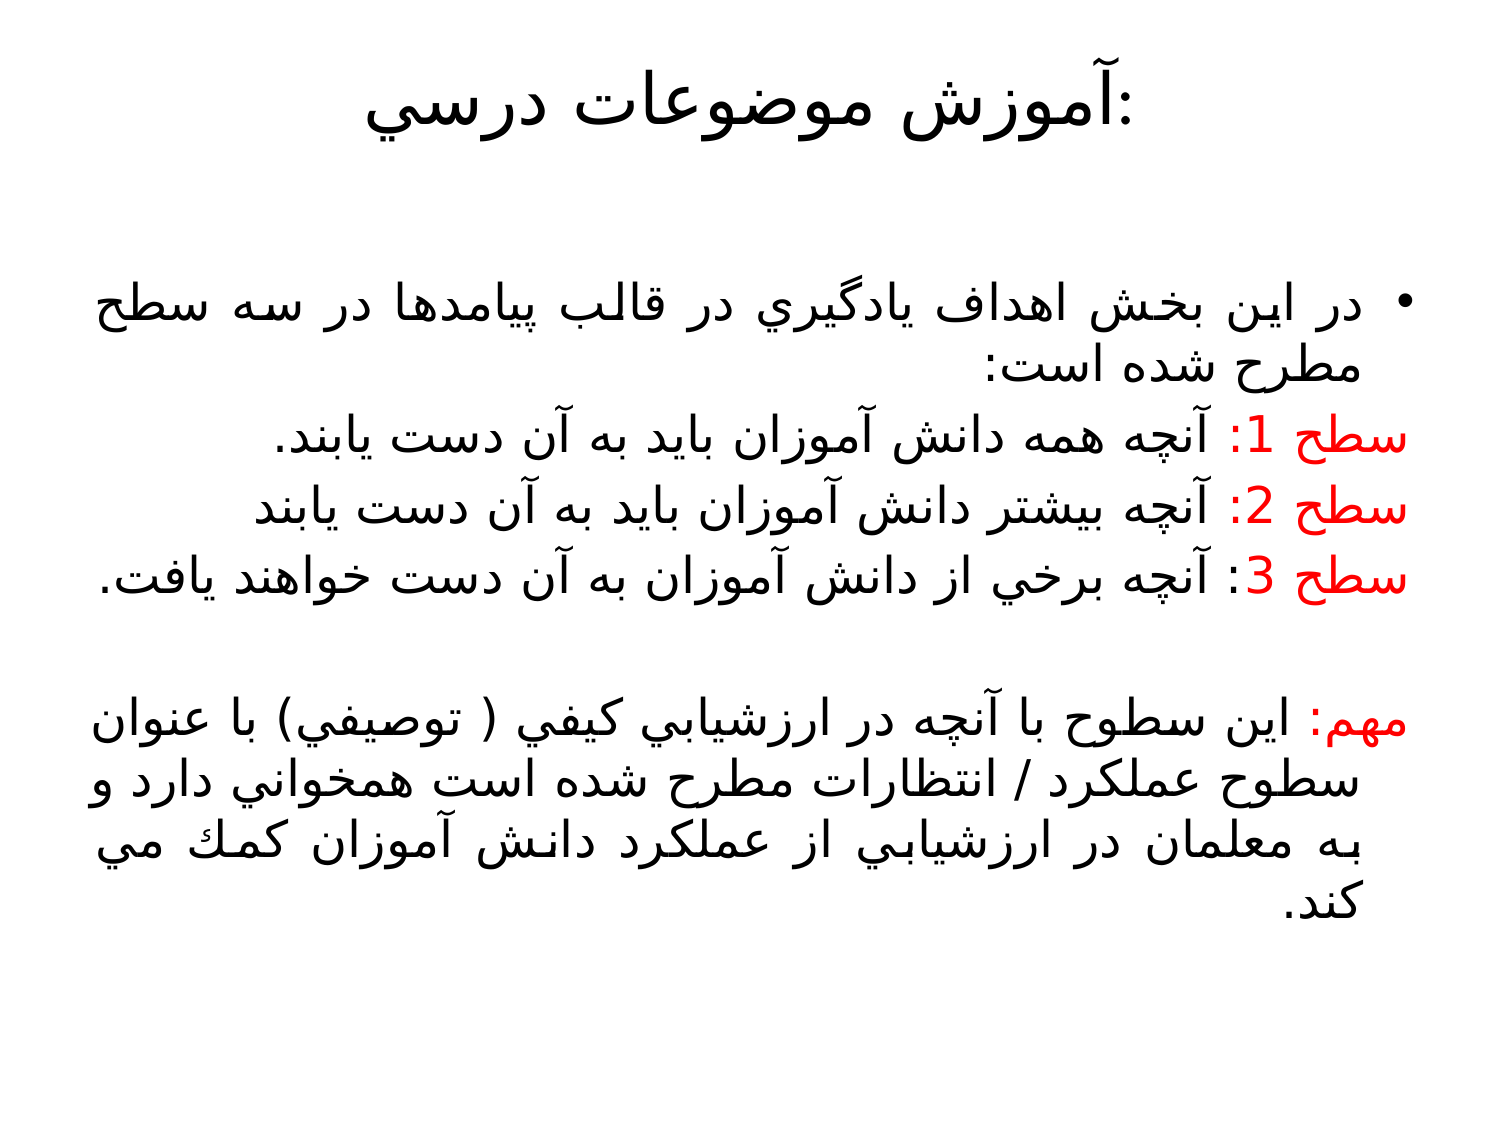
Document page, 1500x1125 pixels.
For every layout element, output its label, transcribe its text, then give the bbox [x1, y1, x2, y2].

list در اين بخش اهداف يادگيري در قالب پيامدها در سه سطح مطرح شده است: سطح 1: آنچه همه دانش آموزان بايد به آن دست يابند. سطح 2: آنچه بيشتر دانش آموزان بايد به آن دست يابند سطح 3: آنچه برخي از دانش آموزان به آن دست خواهند يافت. مهم: اين سطوح با آنچه در ارزشيابي كيفي ( توصيفي) با عنوان سطوح عملكرد / انتظارات مطرح شده است همخواني دارد و به معلمان در ارزشيابي از عملكرد دانش آموزان كمك مي كند. [75, 262, 1425, 1005]
title آموزش موضوعات درسي: [75, 45, 1425, 233]
